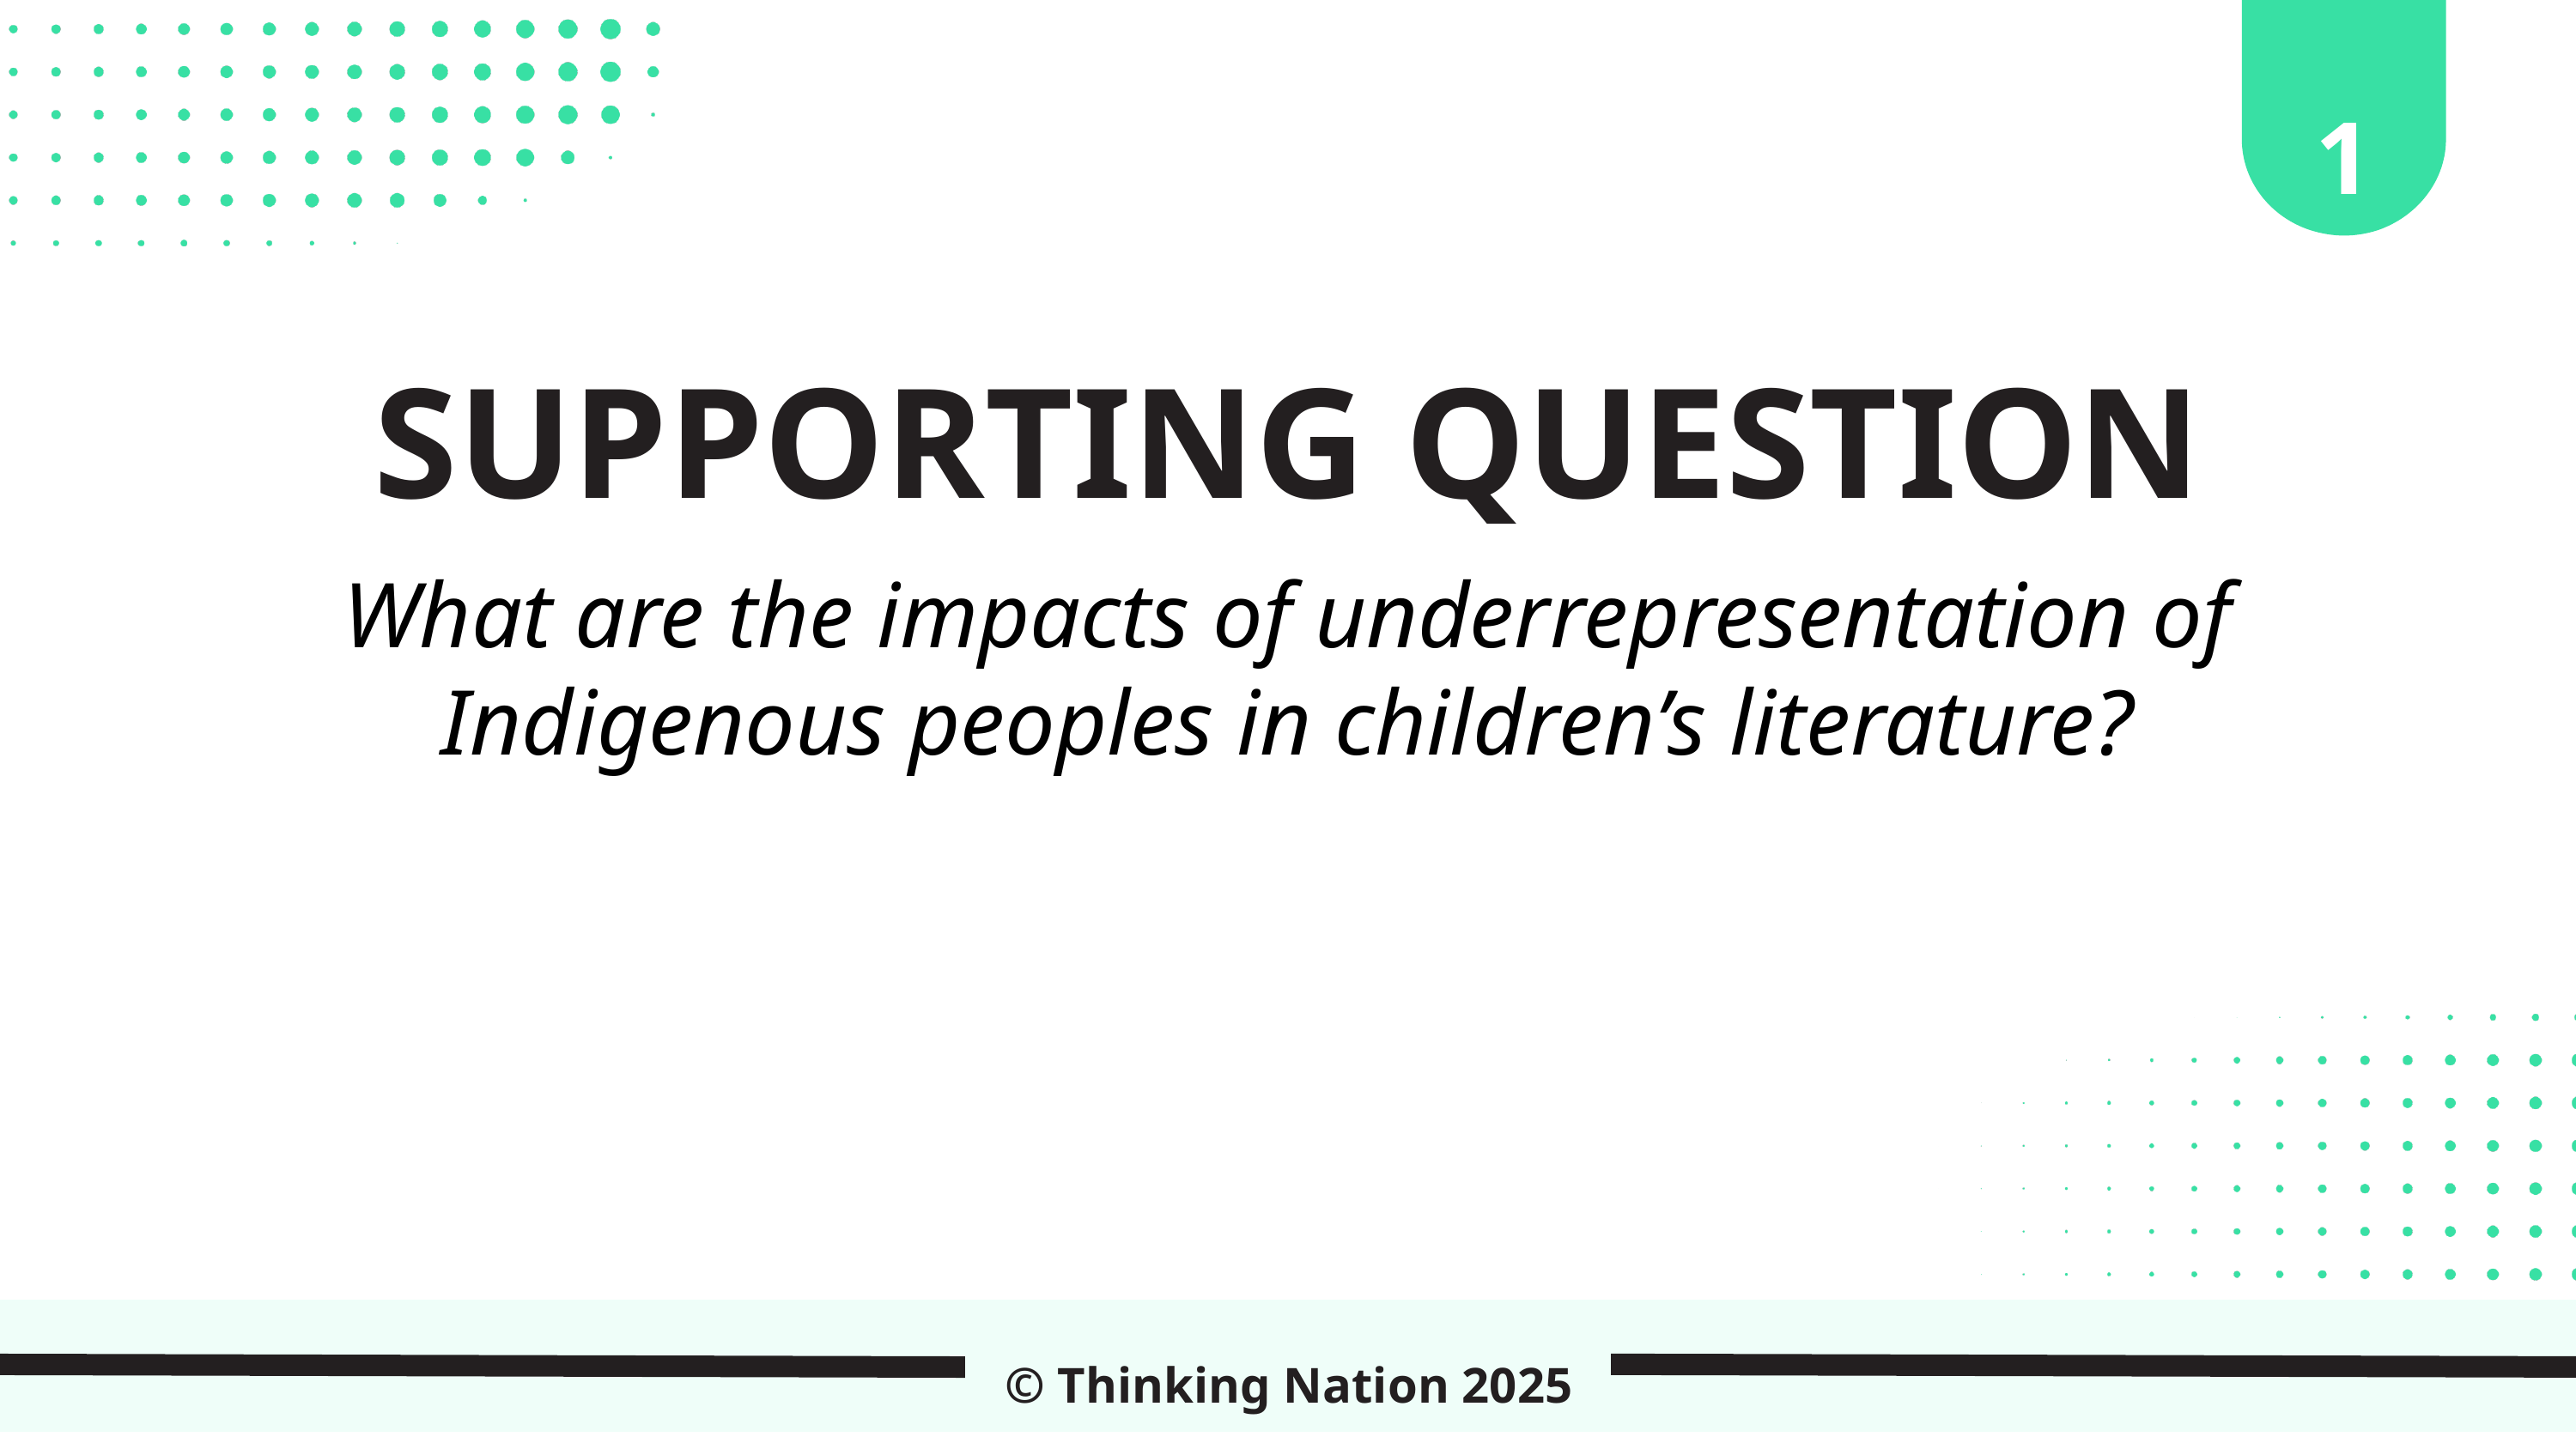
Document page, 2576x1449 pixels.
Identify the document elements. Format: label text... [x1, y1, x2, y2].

text_box [0, 0, 660, 246]
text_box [2233, 0, 2455, 236]
text_box What are the impacts of underrepresentation of Indigenous peoples in children’s literature? [252, 558, 2324, 773]
text_box [1938, 1013, 2576, 1299]
text_box SUPPORTING QUESTION [359, 273, 2216, 530]
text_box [0, 1299, 2576, 1433]
